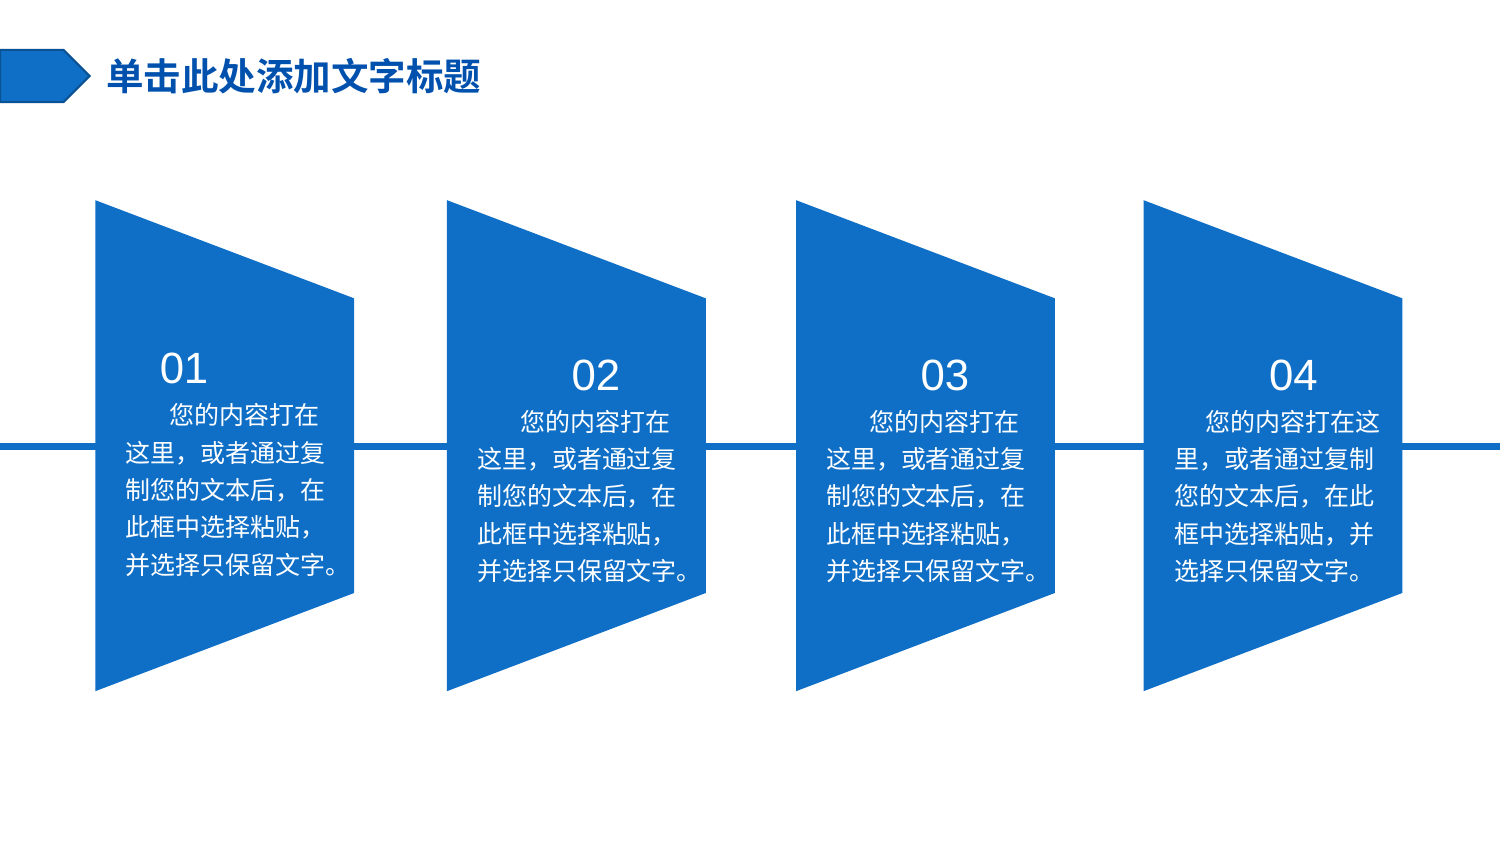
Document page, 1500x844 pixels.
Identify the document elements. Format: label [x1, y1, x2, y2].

text_box [446, 200, 706, 692]
text_box [95, 200, 355, 692]
text_box [796, 200, 1055, 692]
text_box [1143, 200, 1403, 692]
